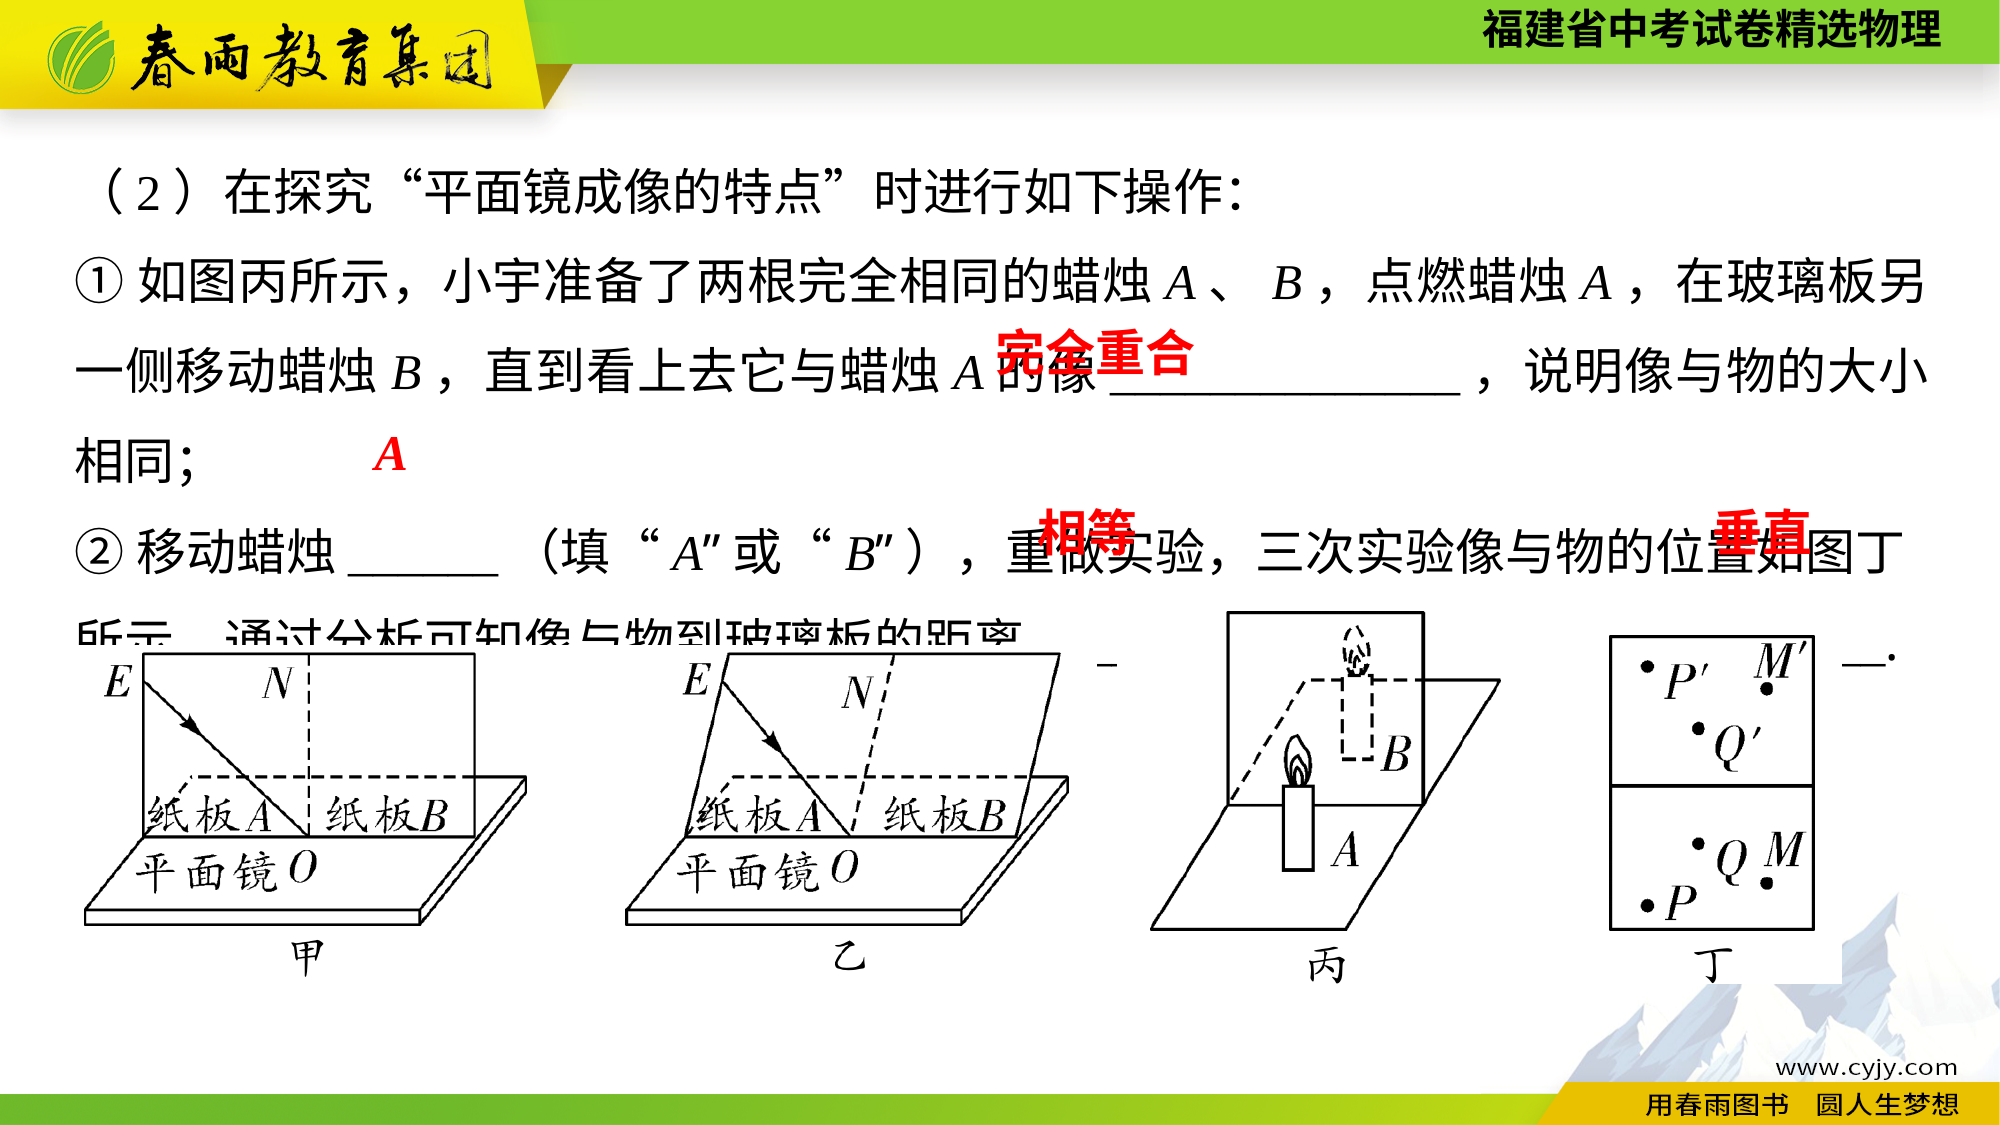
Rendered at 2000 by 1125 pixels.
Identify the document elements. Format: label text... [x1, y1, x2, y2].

list （2）在探究“平面镜成像的特点”时进行如下操作： ①如图丙所示，小宇准备了两根完全相同的蜡烛A、B，点燃蜡烛A，在玻璃板另一侧移动蜡烛B，直到看上去它与蜡烛A的像______________，说明像与物的大小相同； ②移动蜡烛______（填“A”或“B”），重做实验，三次实验像与物的位置如图丁所示，通过分析可知像与物到玻璃板的距离_____，它们的连线与玻璃板________. [59, 122, 1944, 592]
text_box 完全重合 [980, 314, 1211, 390]
picture [0, 0, 2000, 1125]
text_box 垂直 [1697, 494, 1828, 570]
text_box 相等 [1022, 494, 1153, 570]
text_box A [359, 413, 485, 488]
